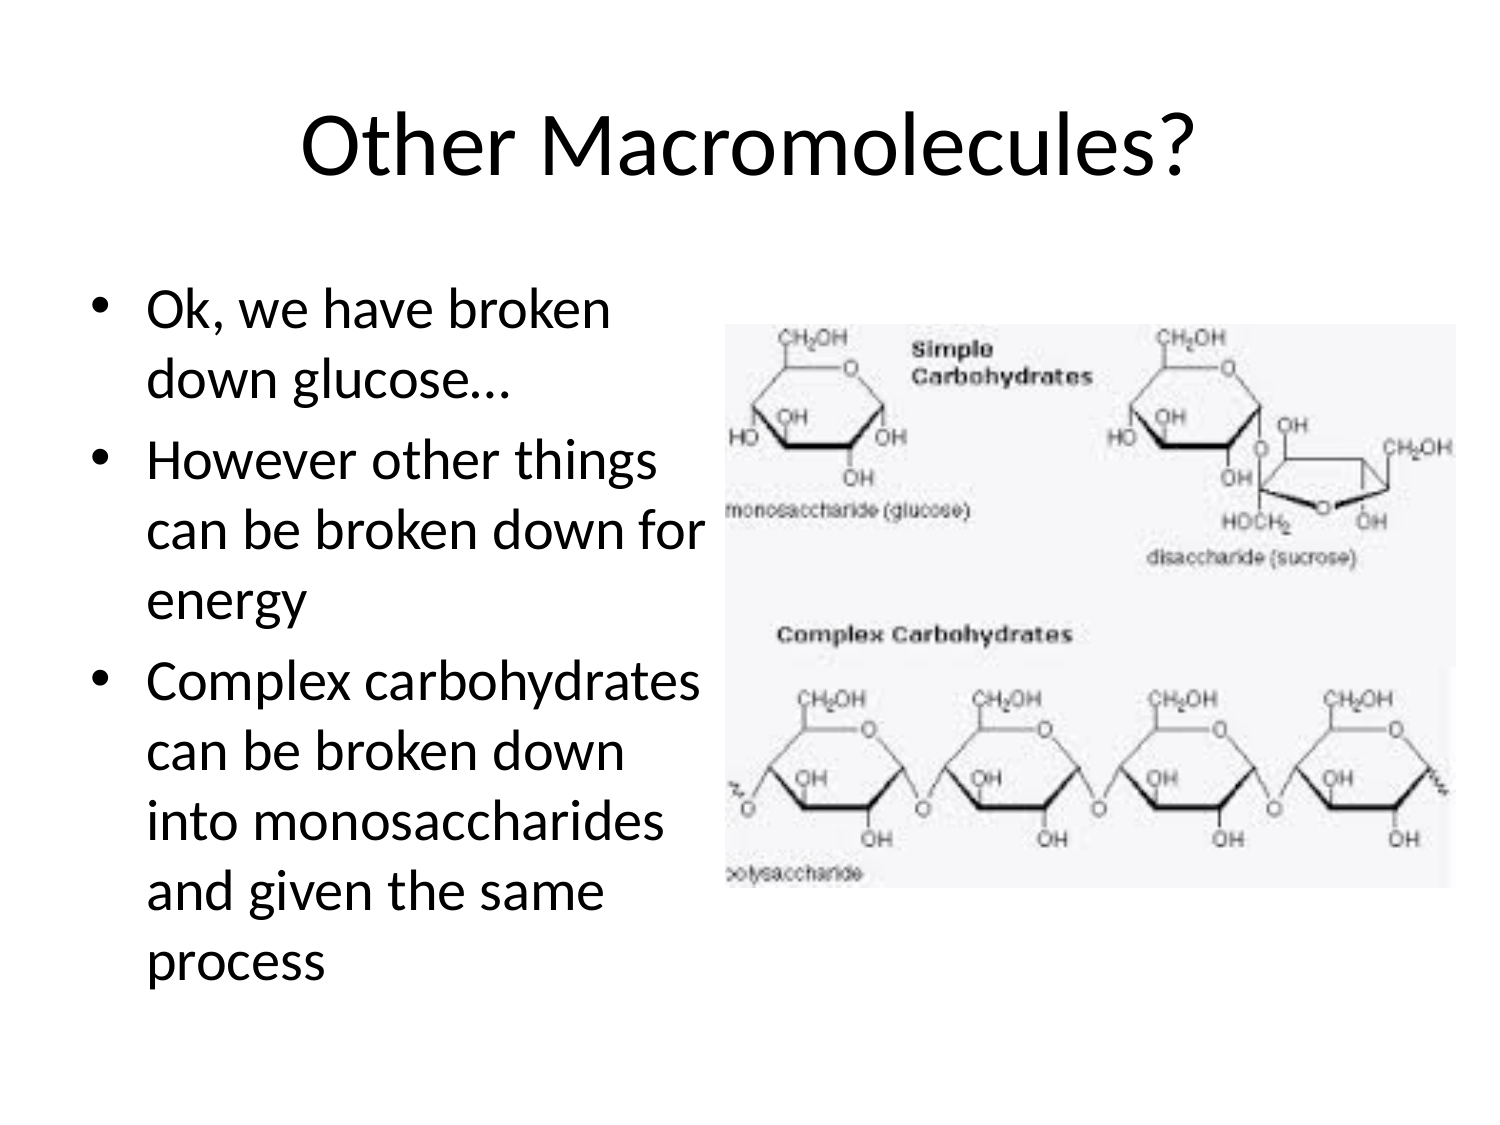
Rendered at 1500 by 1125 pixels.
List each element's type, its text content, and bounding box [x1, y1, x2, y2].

list Ok, we have broken down glucose… However other things can be broken down for energy Complex carbohydrates can be broken down into monosaccharides and given the same process [75, 262, 738, 1005]
picture [724, 324, 1457, 888]
title Other Macromolecules? [75, 45, 1425, 233]
